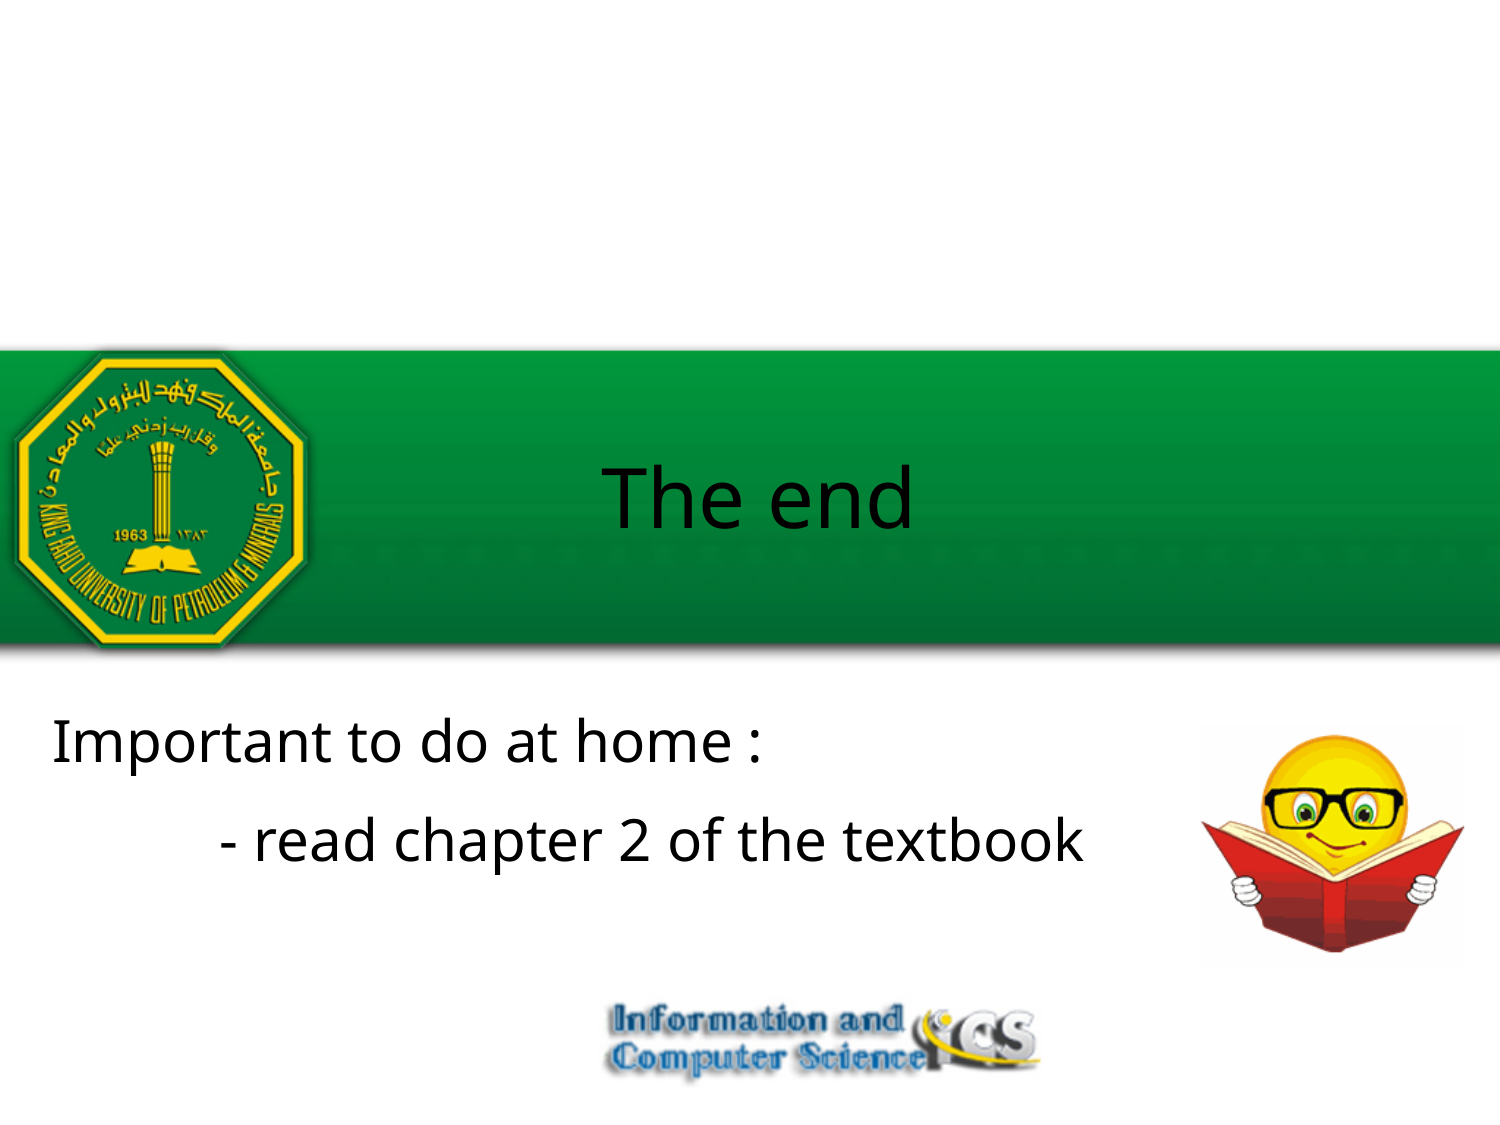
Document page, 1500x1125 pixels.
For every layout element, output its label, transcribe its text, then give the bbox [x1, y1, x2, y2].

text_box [1187, 724, 1500, 970]
text_box The end [586, 437, 933, 553]
text_box Important to do at home : - read chapter 2 of the textbook [37, 697, 1200, 881]
picture [0, 0, 1500, 1125]
